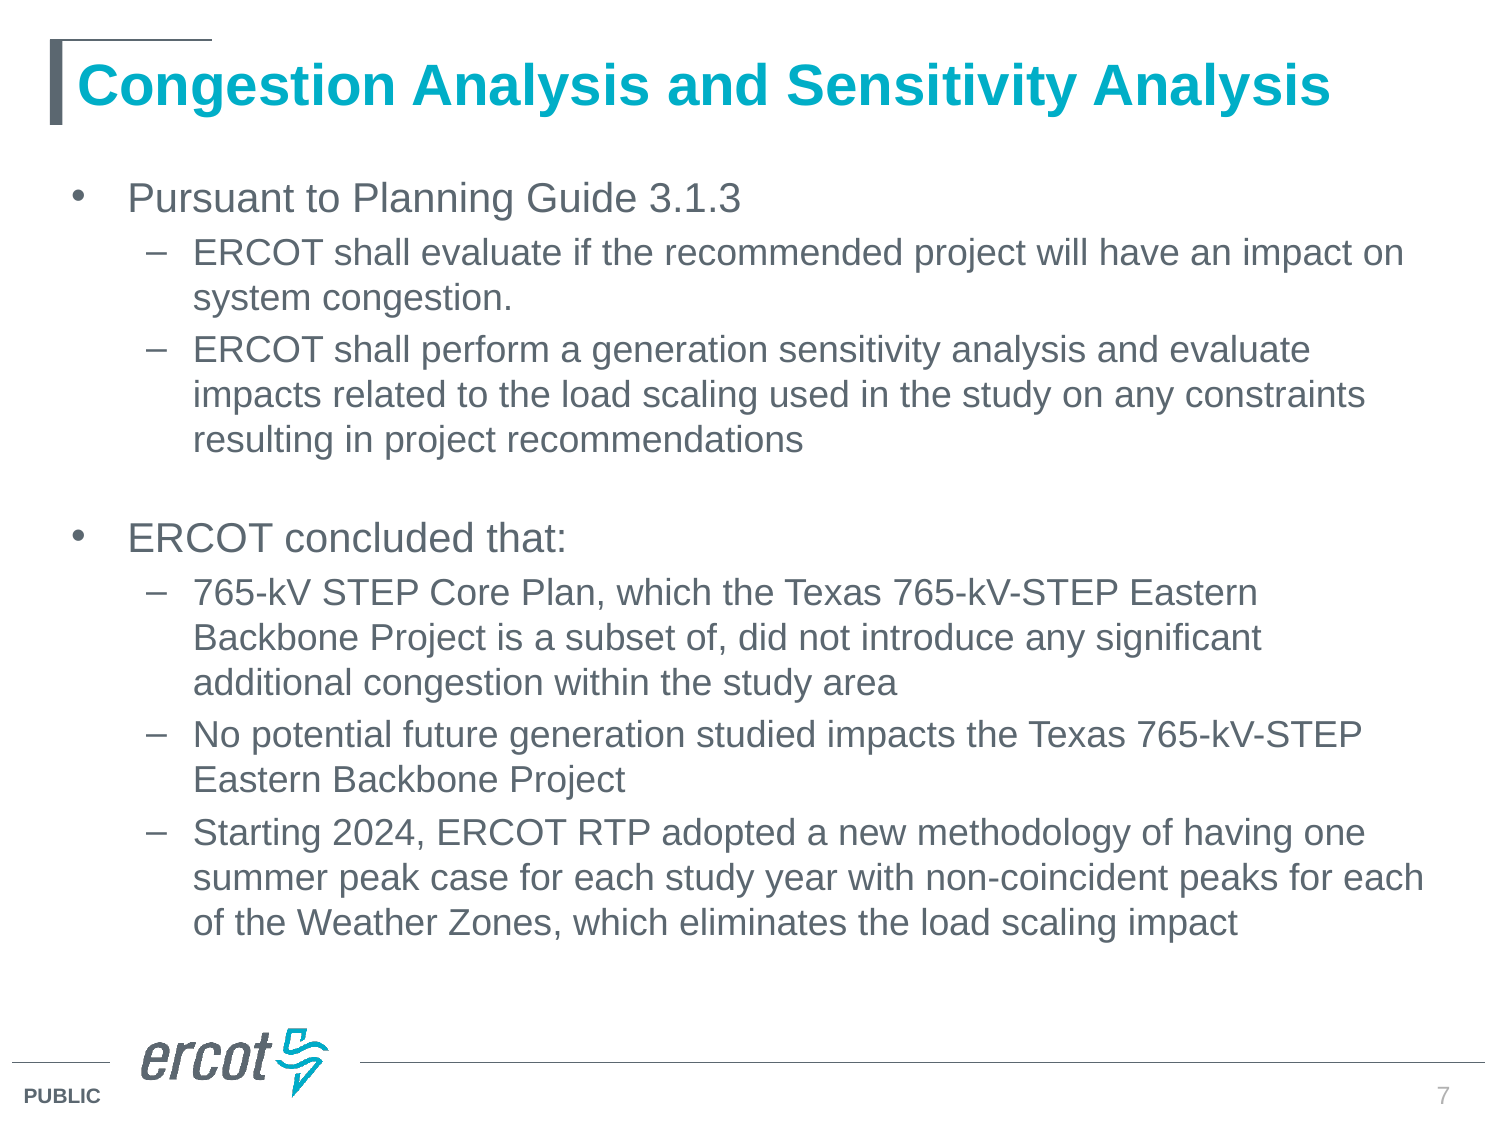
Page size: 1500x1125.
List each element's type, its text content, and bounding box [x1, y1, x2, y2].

list Pursuant to Planning Guide 3.1.3 ERCOT shall evaluate if the recommended project will have an impact on system congestion. ERCOT shall perform a generation sensitivity analysis and evaluate impacts related to the load scaling used in the study on any constraints resulting in project recommendations ERCOT concluded that: 765-kV STEP Core Plan, which the Texas 765-kV-STEP Eastern Backbone Project is a subset of, did not introduce any significant additional congestion within the study area No potential future generation studied impacts the Texas 765-kV-STEP Eastern Backbone Project Starting 2024, ERCOT RTP adopted a new methodology of having one summer peak case for each study year with non-coincident peaks for each of the Weather Zones, which eliminates the load scaling impact [56, 162, 1444, 1026]
title Congestion Analysis and Sensitivity Analysis [62, 39, 1450, 125]
picture [137, 1026, 332, 1100]
slide_number 7 [1400, 1076, 1488, 1113]
